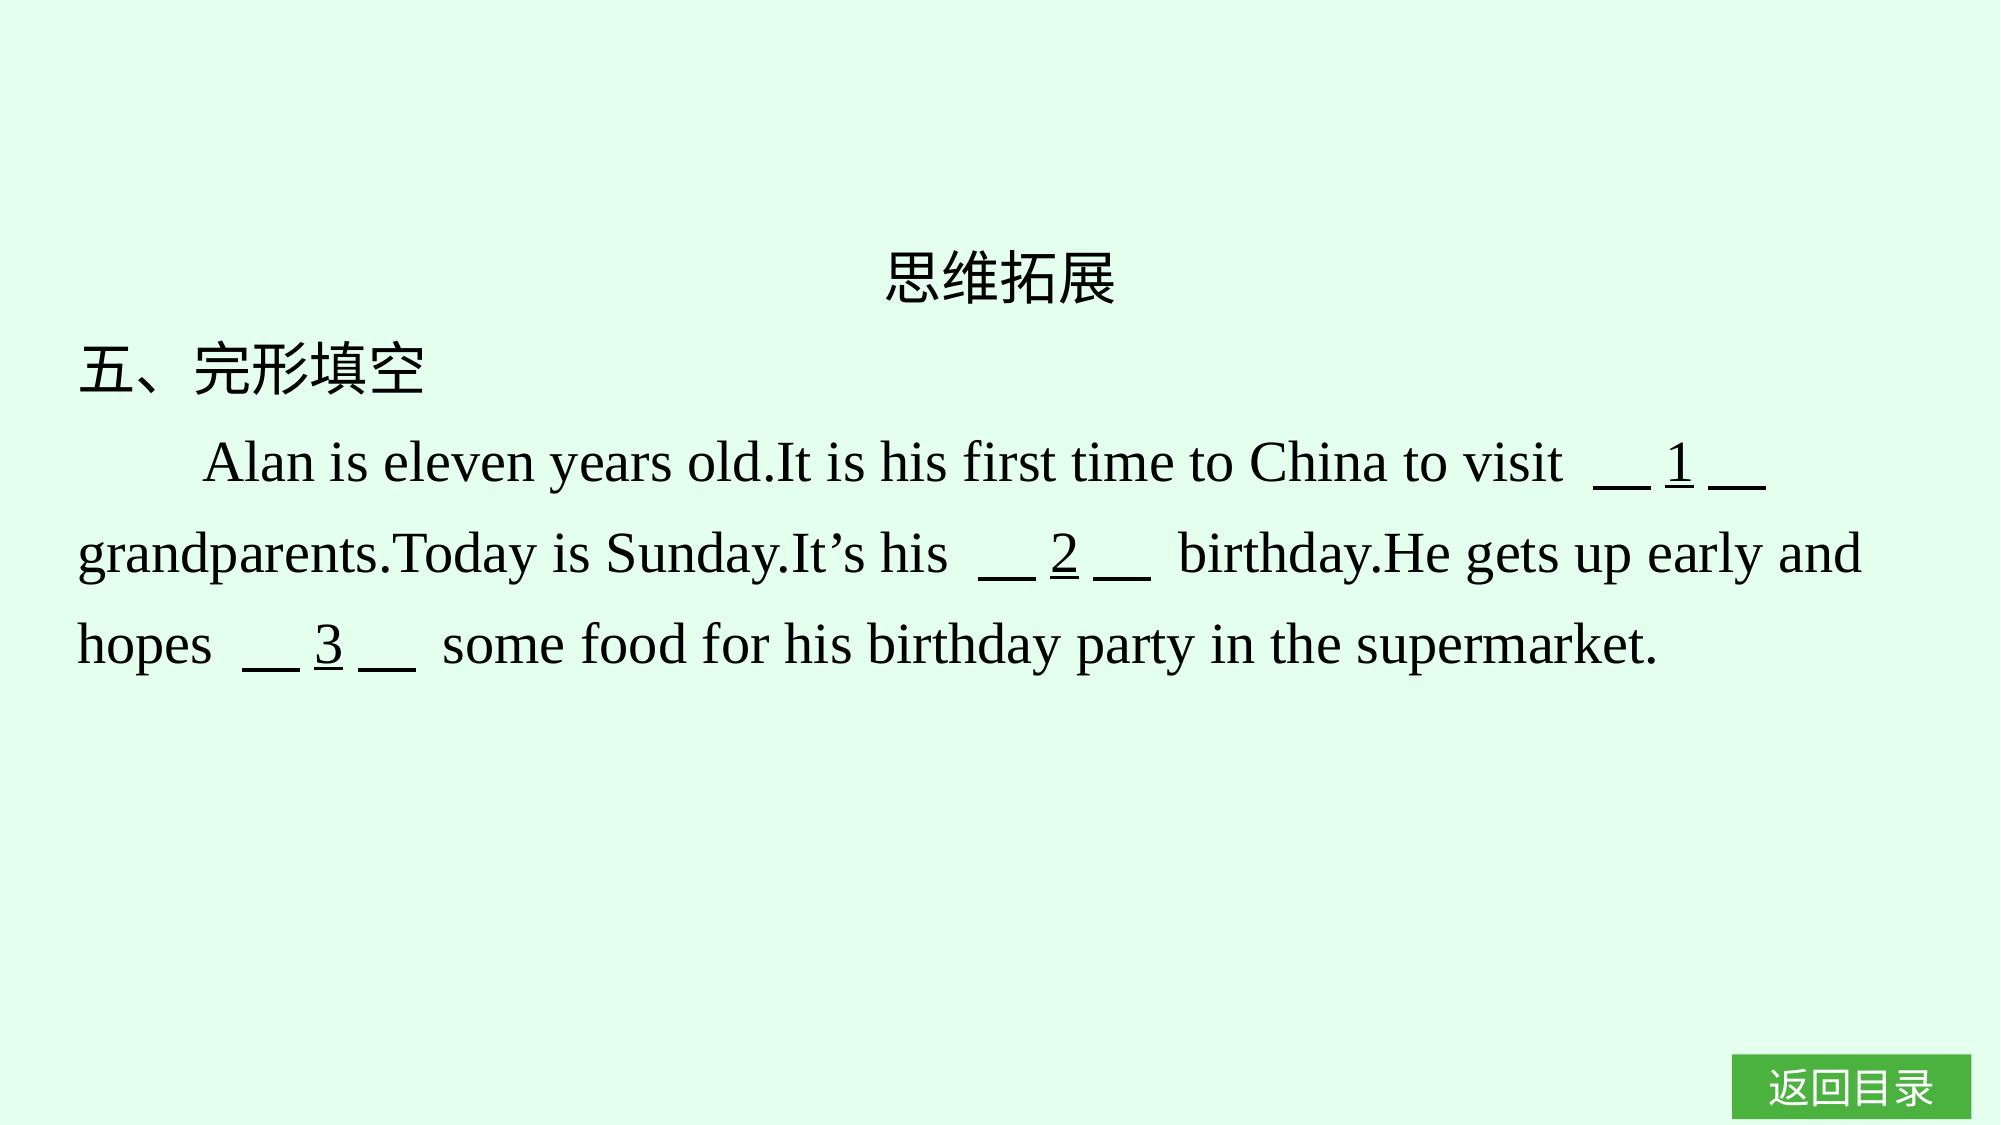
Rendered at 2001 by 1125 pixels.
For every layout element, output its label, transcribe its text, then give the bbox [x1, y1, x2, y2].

text_box 思维拓展 五、完形填空 Alan is eleven years old.It is his first time to China to visit 1 grandparents.Today is Sunday.It’s his 2 birthday.He gets up early and hopes 3 some food for his birthday party in the supermarket. [62, 213, 1938, 683]
